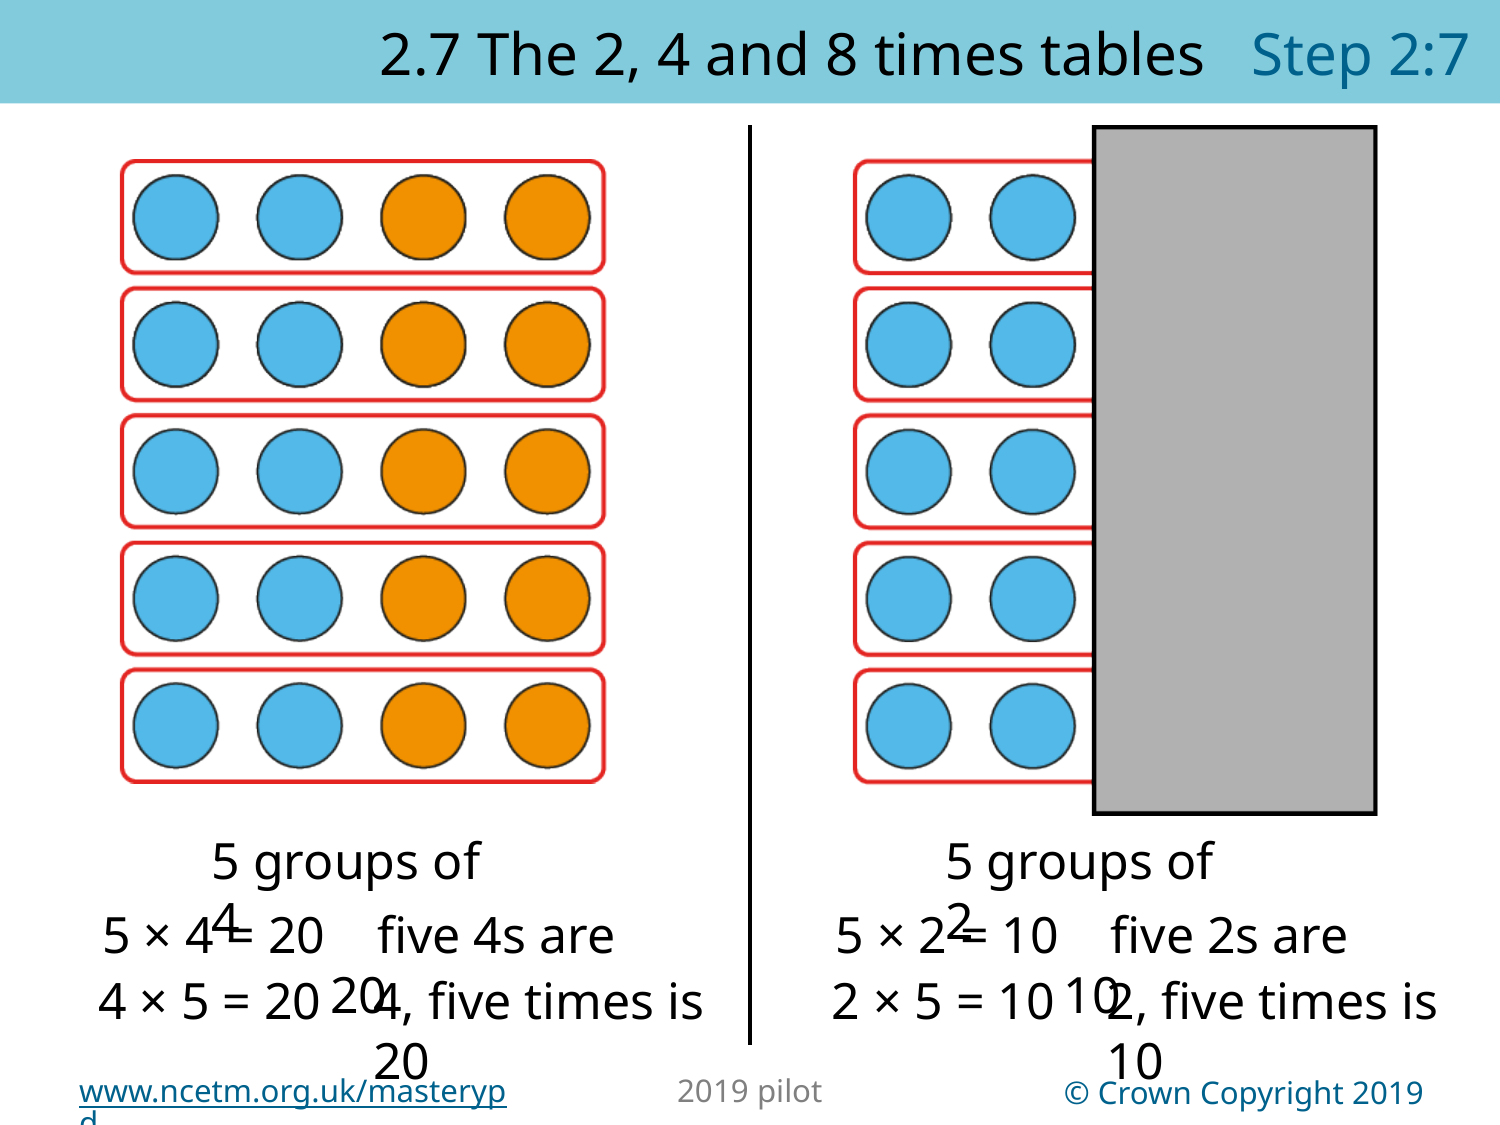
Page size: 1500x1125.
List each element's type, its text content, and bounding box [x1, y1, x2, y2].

text_box 5 × 2 = 10 five 2s are 10 [786, 895, 1399, 961]
text_box 5 groups of 4 [196, 822, 521, 895]
picture [0, 125, 749, 816]
list 2.7 The 2, 4 and 8 times tables Step 2:7 [0, 0, 1500, 104]
picture [751, 125, 1500, 816]
text_box 4 × 5 = 20 4, five times is 20 [53, 961, 750, 1097]
text_box 5 × 4 = 20 five 4s are 20 [53, 895, 665, 961]
text_box 5 groups of 2 [930, 824, 1255, 958]
text_box 2 × 5 = 10 2, five times is 10 [786, 961, 1484, 1097]
